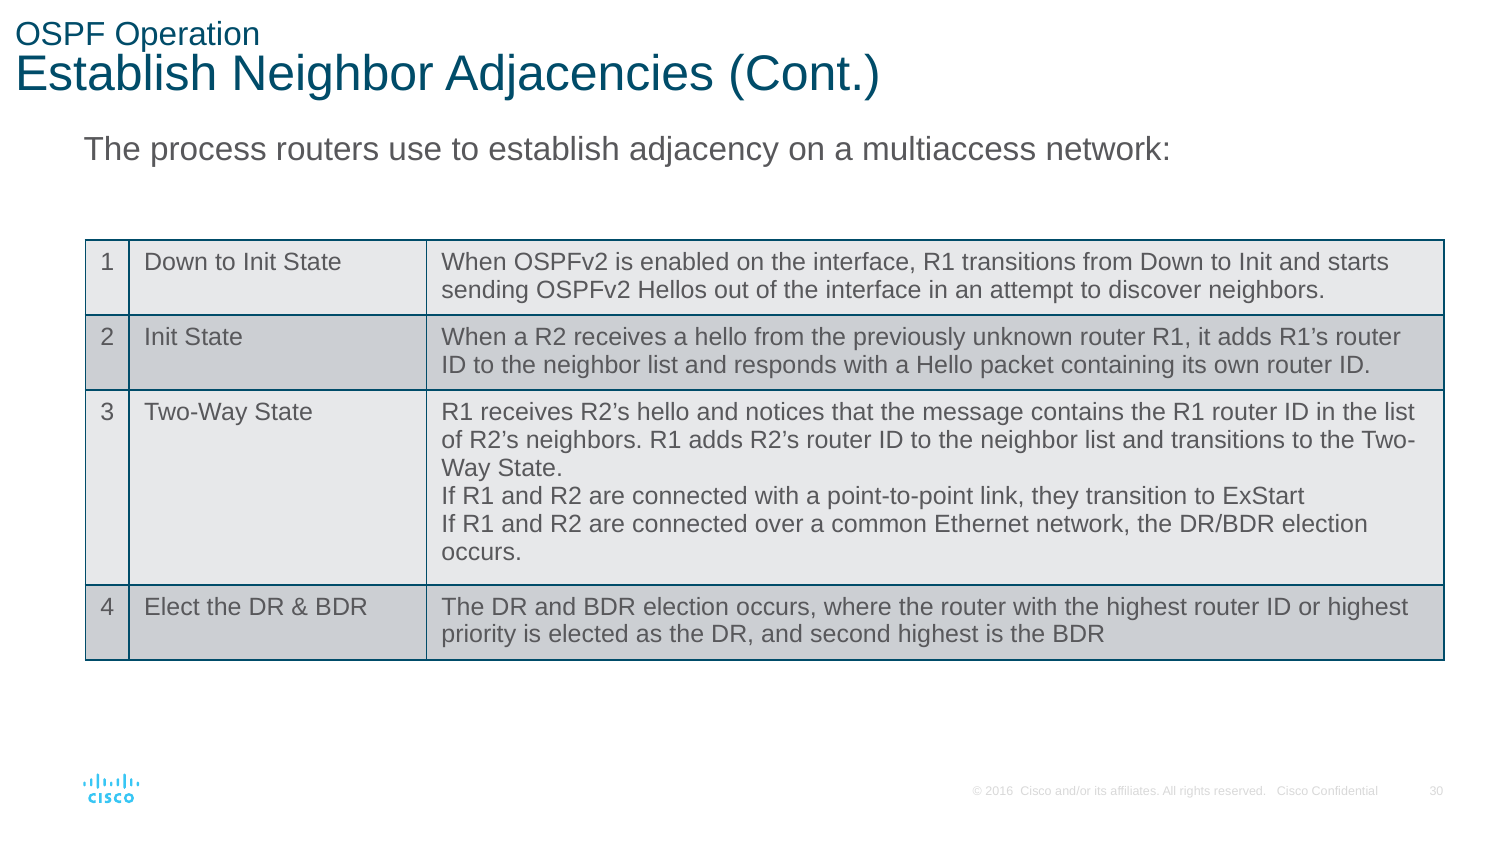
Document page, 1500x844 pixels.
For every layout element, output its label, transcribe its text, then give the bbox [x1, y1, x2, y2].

table_cell 2 [86, 316, 128, 389]
table_header When OSPFv2 is enabled on the interface, R1 transitions from Down to Init and starts sending OSPFv2 Hellos out of the interface in an attempt to discover neighbors. [427, 241, 1443, 314]
table_cell Elect the DR & BDR [130, 586, 426, 659]
title OSPF Operation Establish Neighbor Adjacencies (Cont.) [0, 0, 1369, 121]
table_cell When a R2 receives a hello from the previously unknown router R1, it adds R1’s router ID to the neighbor list and responds with a Hello packet containing its own router ID. [427, 316, 1443, 389]
table_header Down to Init State [130, 241, 426, 314]
text_box The process routers use to establish adjacency on a multiaccess network: [68, 120, 1250, 175]
table_cell The DR and BDR election occurs, where the router with the highest router ID or highest priority is elected as the DR, and second highest is the BDR [427, 586, 1443, 659]
table_cell Two-Way State [130, 391, 426, 584]
table_cell Init State [130, 316, 426, 389]
table_cell 4 [86, 586, 128, 659]
table_cell 3 [86, 391, 128, 584]
table_header 1 [86, 241, 128, 314]
table_cell R1 receives R2’s hello and notices that the message contains the R1 router ID in the list of R2’s neighbors. R1 adds R2’s router ID to the neighbor list and transitions to the Two-Way State. If R1 and R2 are connected with a point-to-point link, they transition to ExStart If R1 and R2 are connected over a common Ethernet network, the DR/BDR election occurs. [427, 391, 1443, 584]
